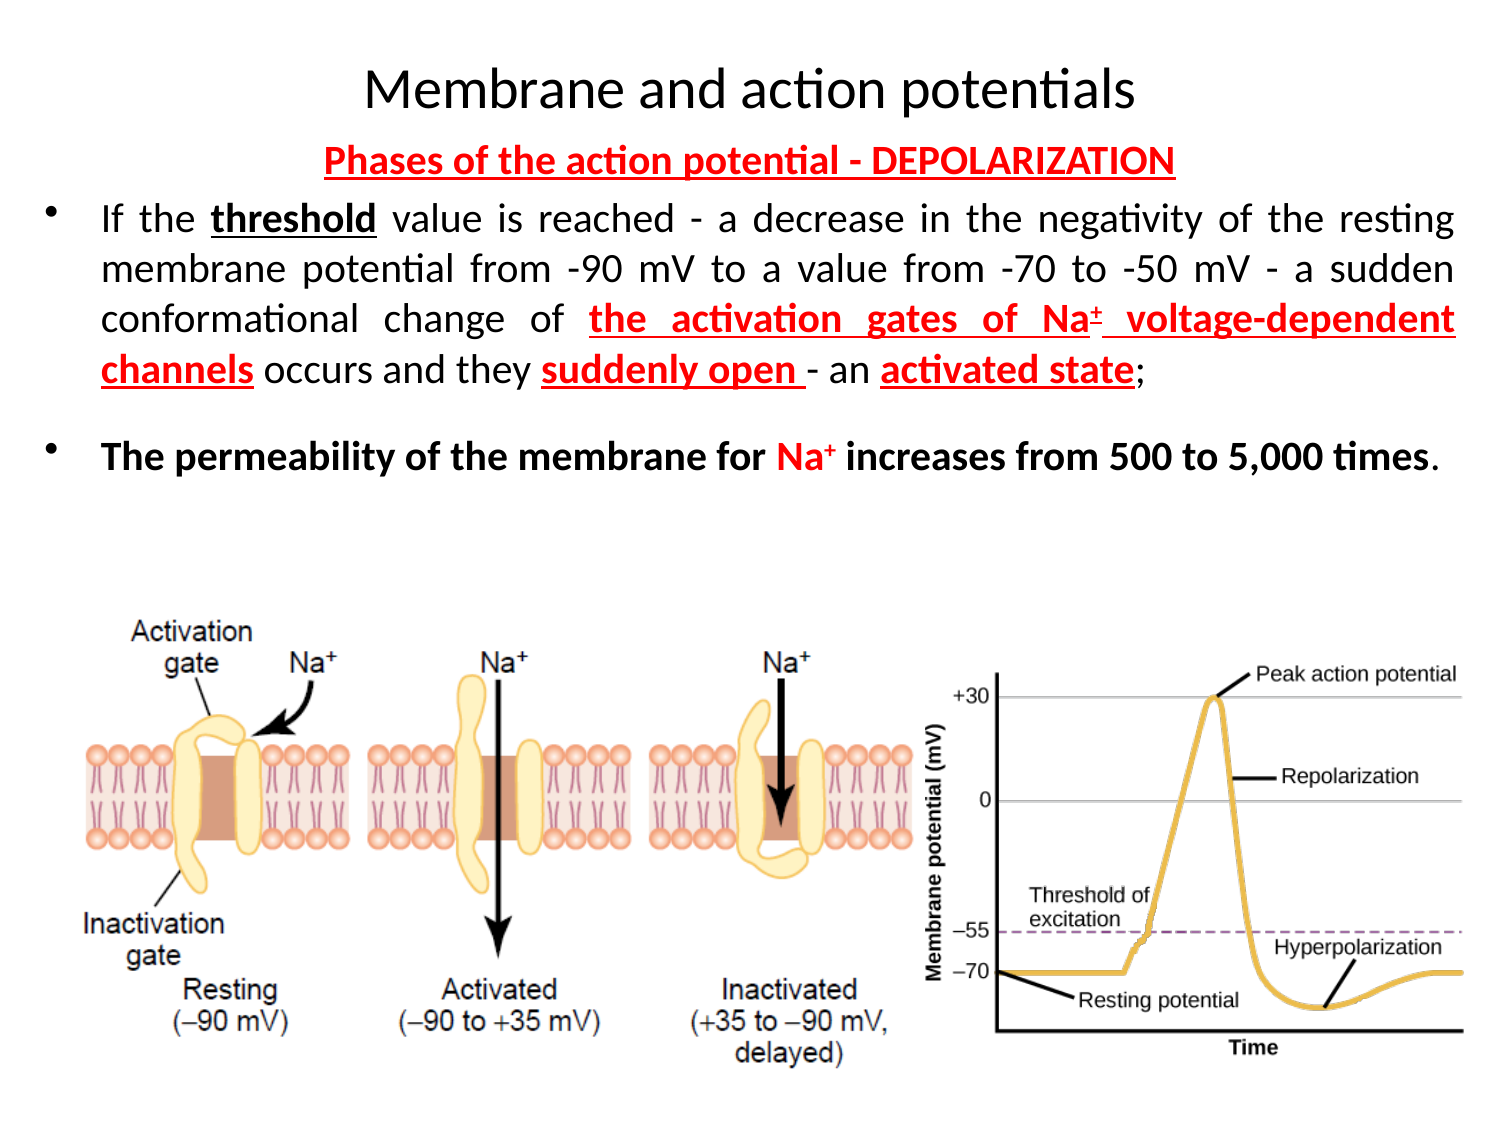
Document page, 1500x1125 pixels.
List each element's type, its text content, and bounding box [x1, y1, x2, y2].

picture [29, 597, 1465, 1086]
list Phases of the action potential - DEPOLARIZATION If the threshold value is reached - a decrease in the negativity of the resting membrane potential from -90 mV to a value from -70 to -50 mV - a sudden conformational change of the activation gates of Na+ voltage-dependent channels occurs and they suddenly open - an activated state; The permeability of the membrane for Na+ increases from 500 to 5,000 times. [29, 125, 1471, 1107]
title Membrane and action potentials [74, 44, 1426, 126]
